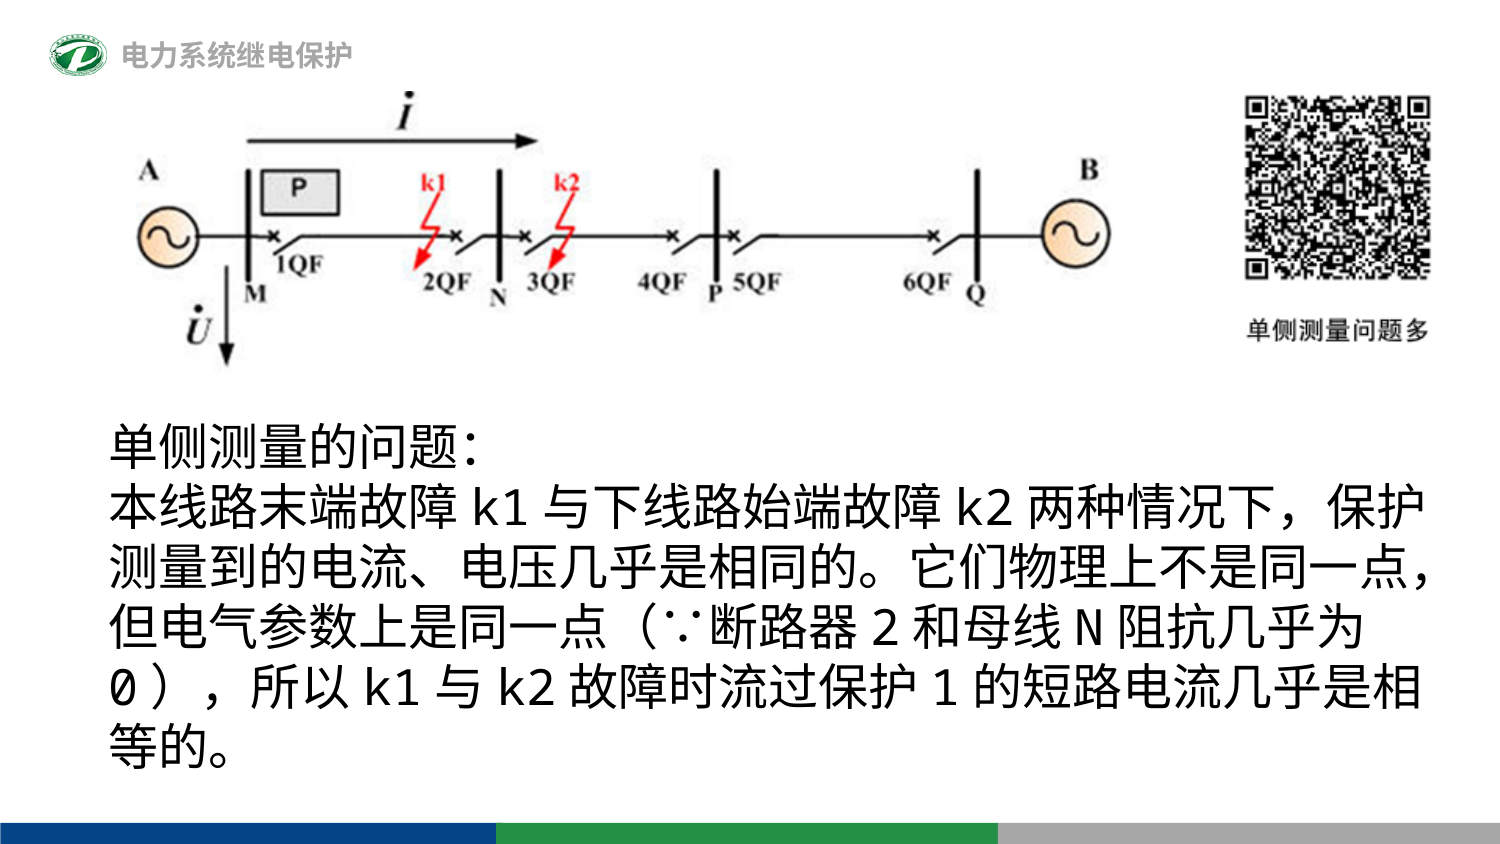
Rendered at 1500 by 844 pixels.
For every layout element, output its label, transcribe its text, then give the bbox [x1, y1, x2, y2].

text_box [996, 821, 1500, 844]
picture [1186, 75, 1475, 348]
text_box [0, 821, 494, 844]
text_box 单侧测量的问题： 本线路末端故障k1与下线路始端故障k2两种情况下，保护测量到的电流、电压几乎是相同的。它们物理上不是同一点，但电气参数上是同一点（∵断路器2和母线N阻抗几乎为0），所以k1与k2故障时流过保护1的短路电流几乎是相等的。 [93, 408, 1454, 784]
picture [41, 19, 1128, 373]
text_box [494, 821, 996, 844]
text_box 电力系统继电保护 [122, 29, 384, 80]
